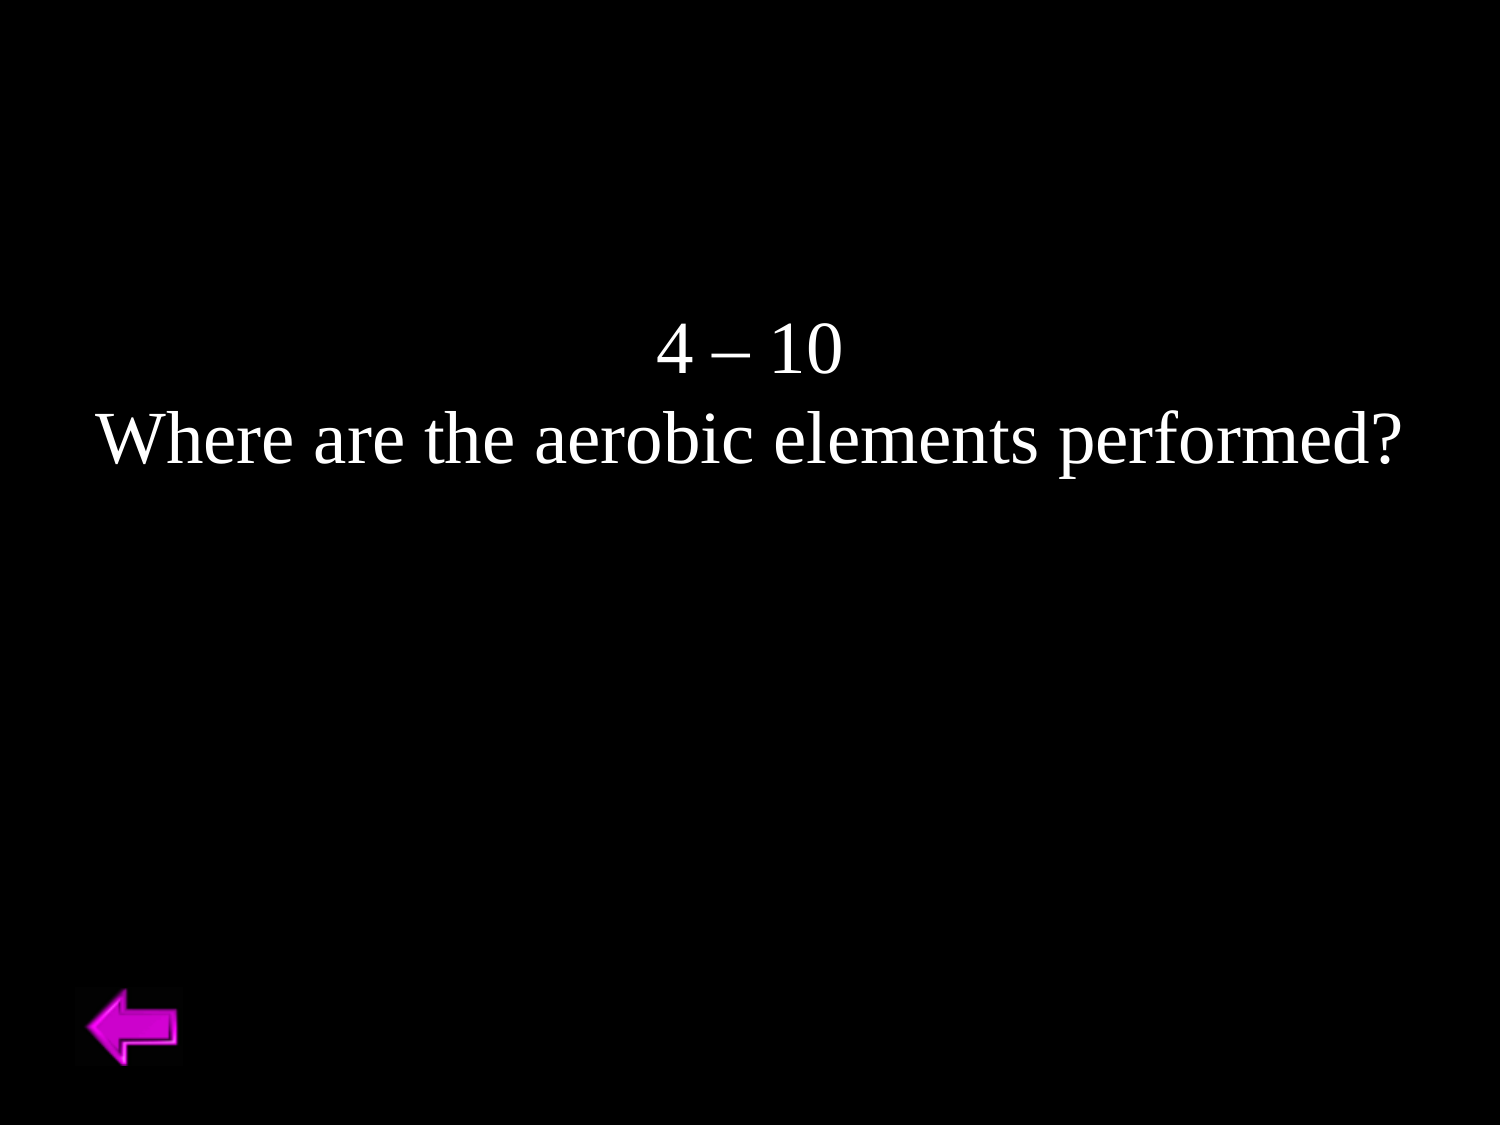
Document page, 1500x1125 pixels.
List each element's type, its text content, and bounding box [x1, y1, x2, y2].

text_box 4 – 10 Where are the aerobic elements performed? [12, 290, 1488, 486]
picture [74, 987, 183, 1066]
